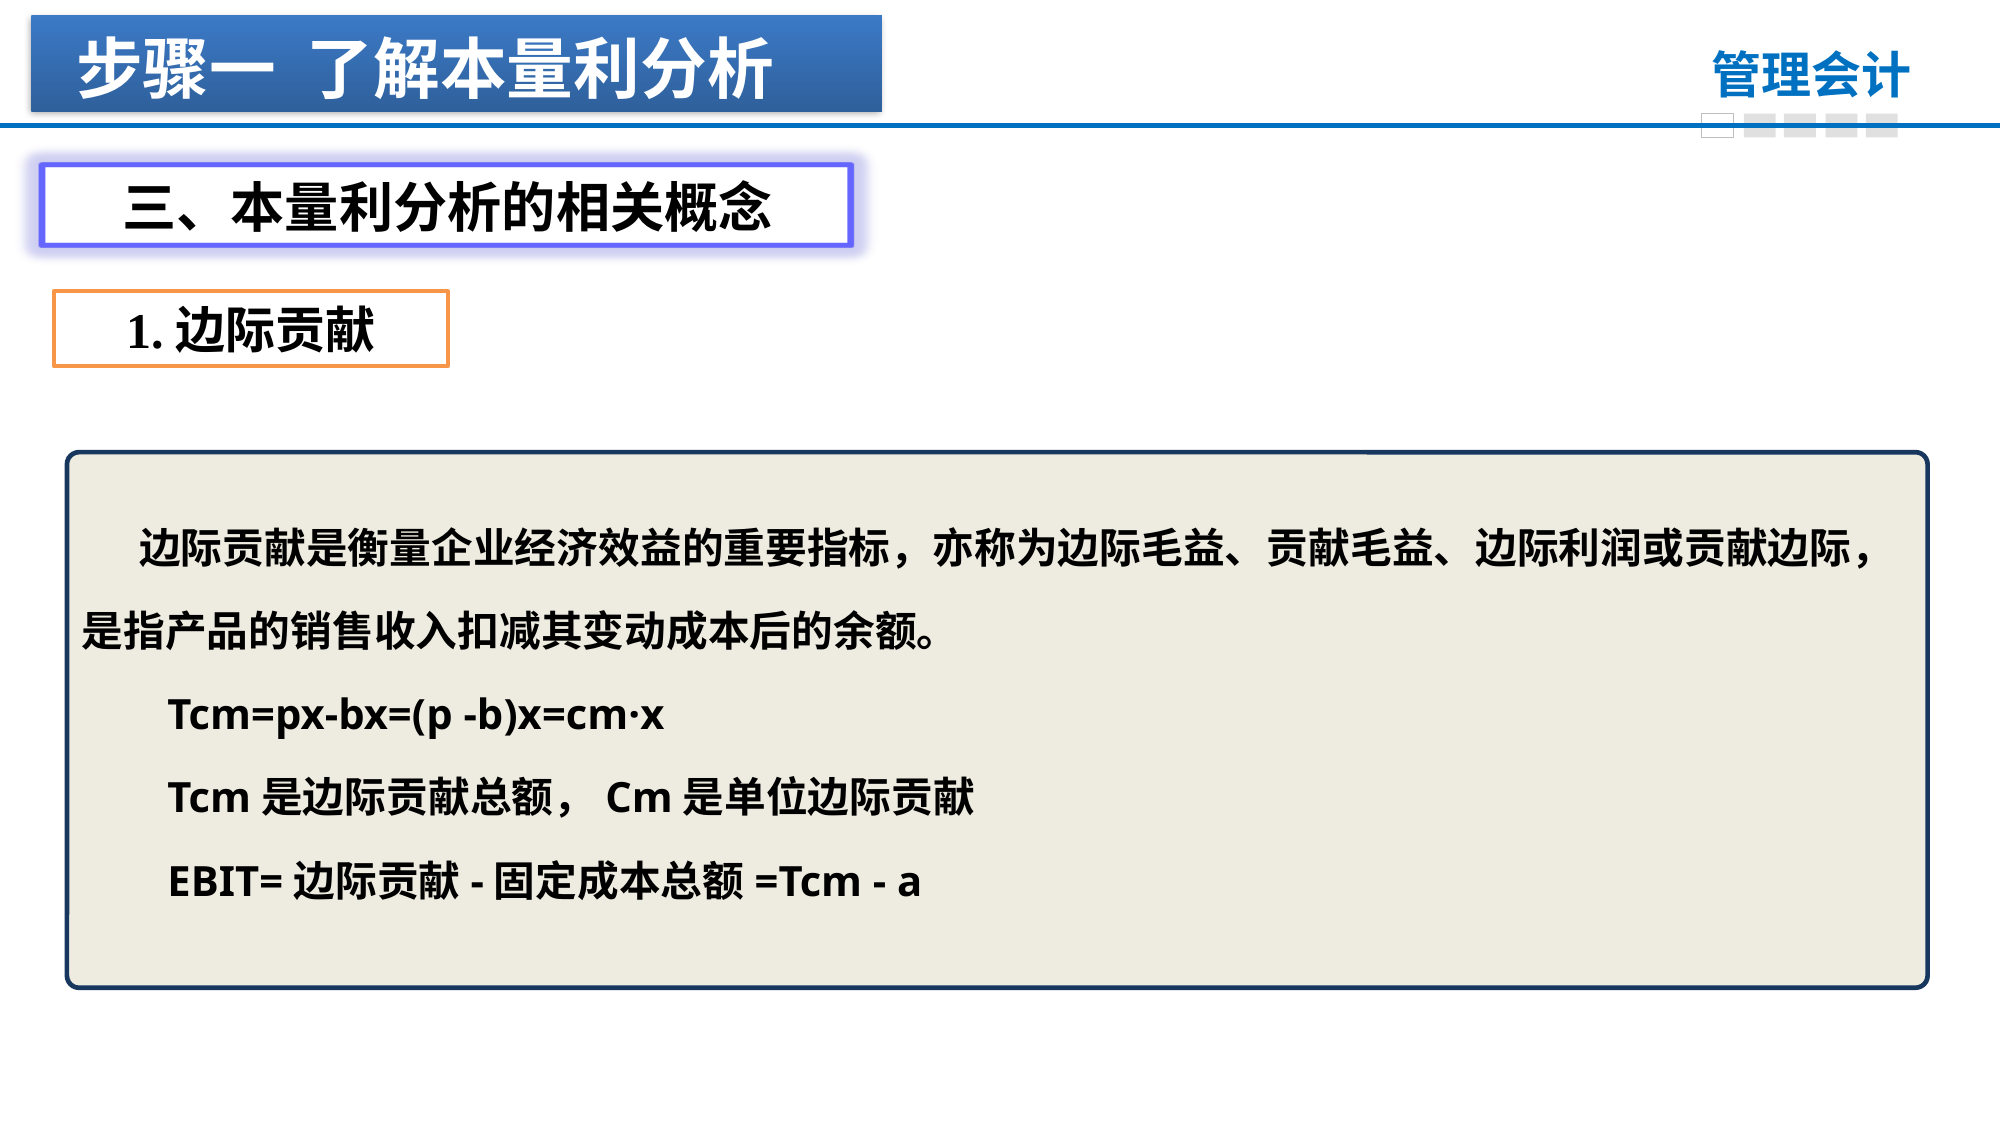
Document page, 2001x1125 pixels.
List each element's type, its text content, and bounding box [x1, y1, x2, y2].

text_box 1.边际贡献 [52, 289, 450, 368]
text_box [5, 136, 888, 273]
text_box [66, 451, 1928, 988]
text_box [31, 14, 883, 197]
